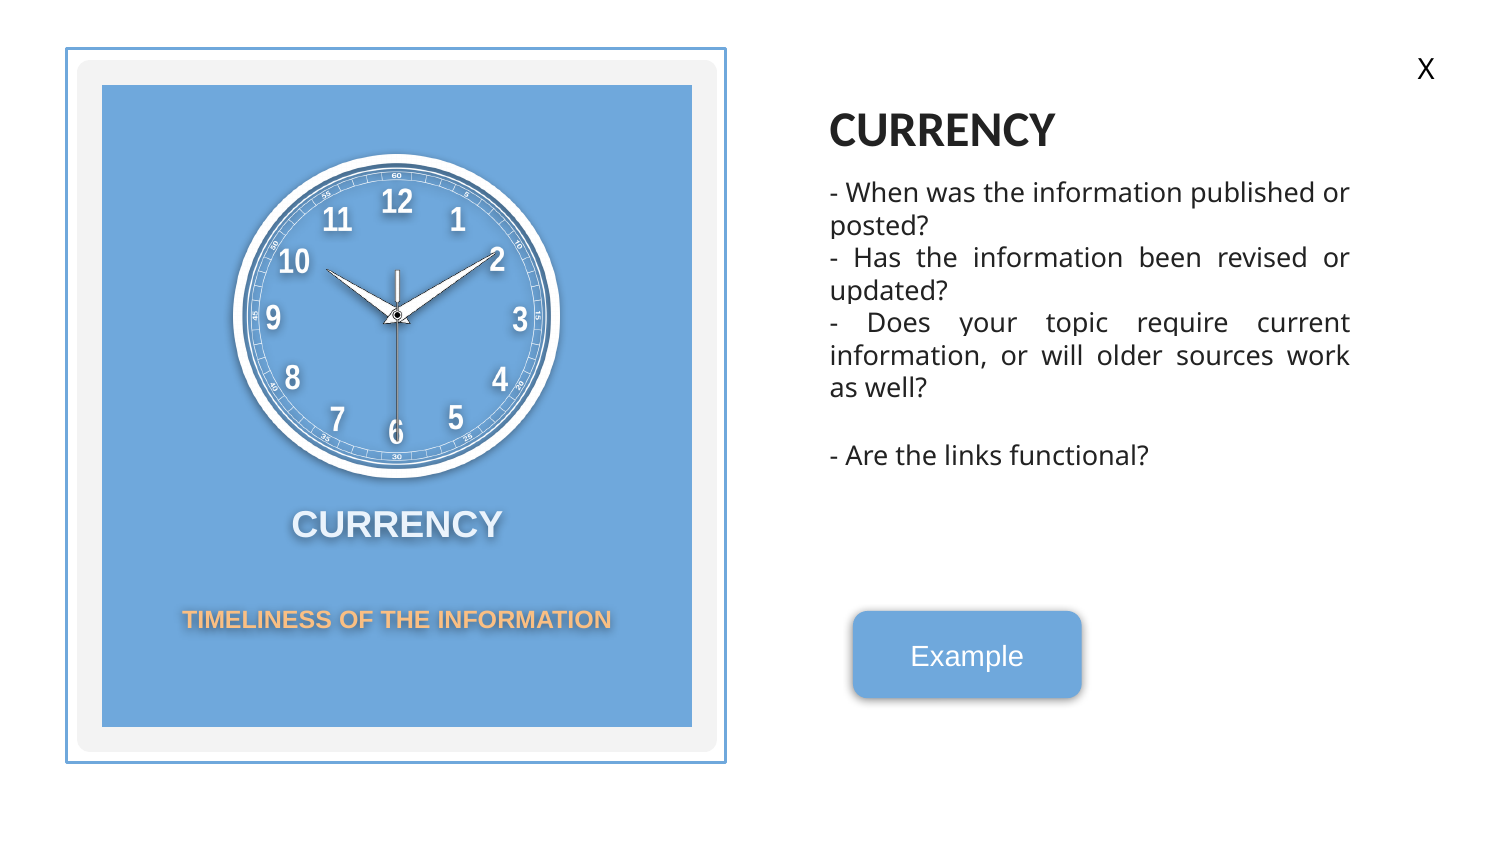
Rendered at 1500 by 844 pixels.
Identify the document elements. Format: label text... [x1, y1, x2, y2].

text_box CURRENCY - When was the information published or posted? - Has the information been revised or updated? - Does your topic require current information, or will older sources work as well? - Are the links functional? [814, 62, 1366, 486]
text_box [66, 48, 727, 764]
text_box X [1402, 34, 1451, 100]
text_box Example [852, 610, 1082, 699]
